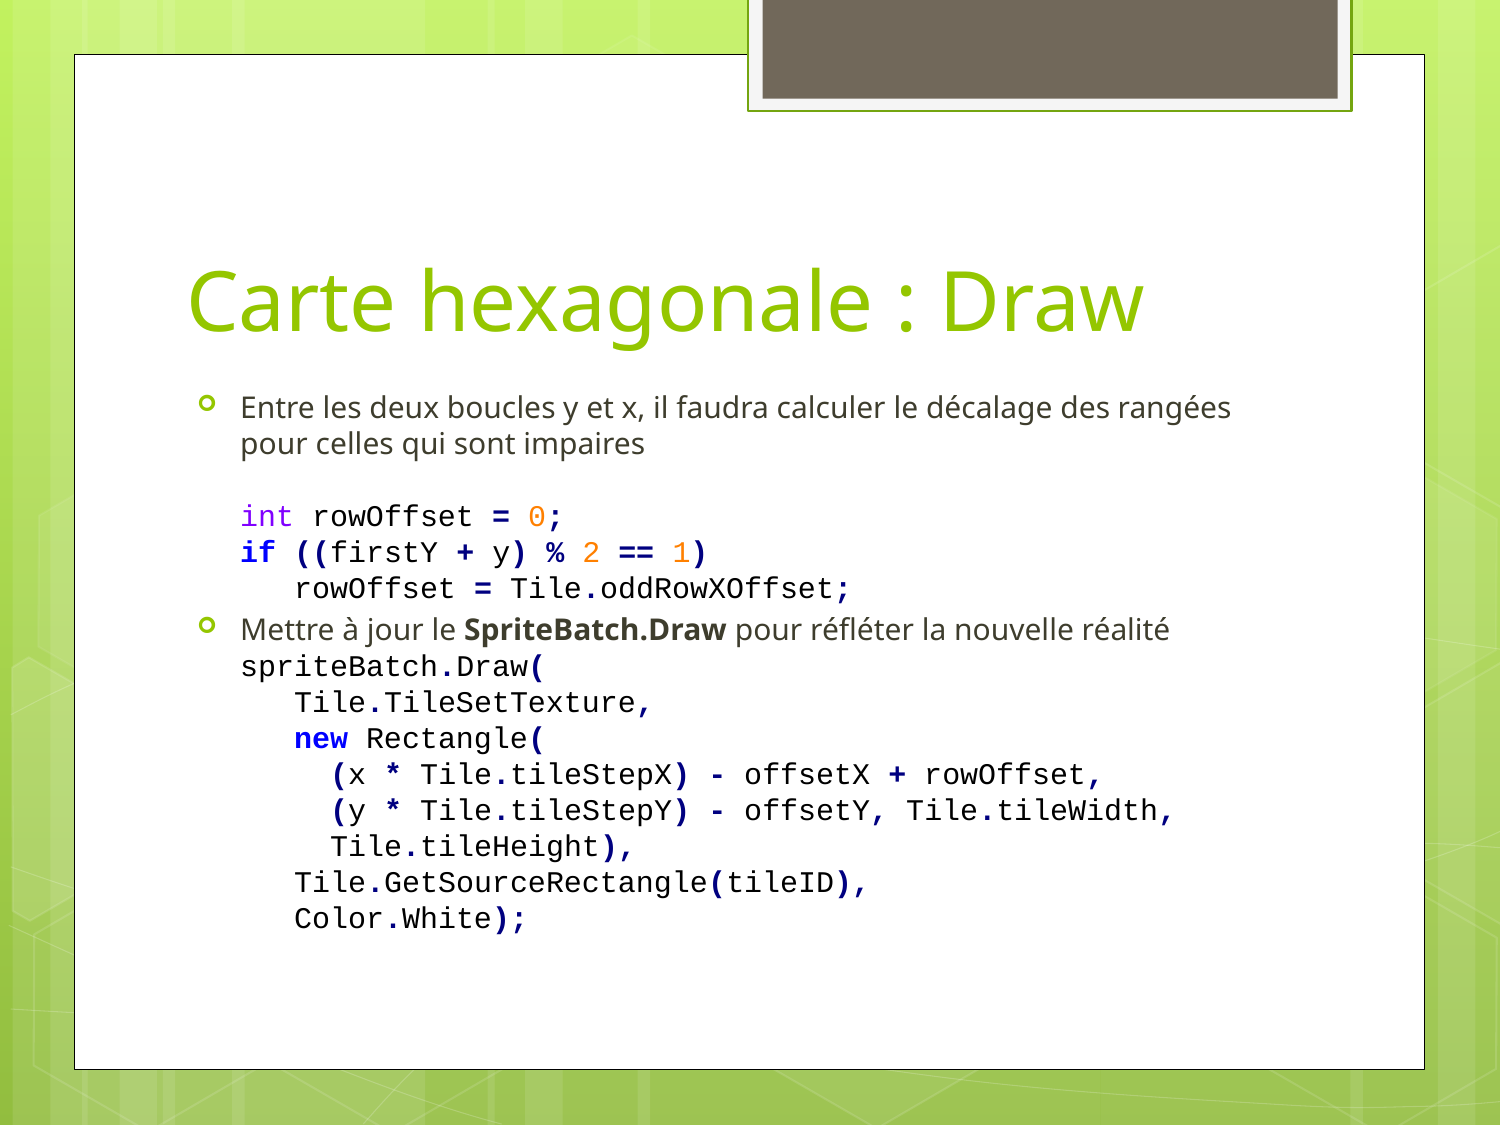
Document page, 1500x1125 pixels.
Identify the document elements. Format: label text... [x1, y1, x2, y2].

title Carte hexagonale : Draw [171, 168, 1324, 357]
list Entre les deux boucles y et x, il faudra calculer le décalage des rangées pour celles qui sont impaires int rowOffset = 0; if ((firstY + y) % 2 == 1) rowOffset = Tile.oddRowXOffset; Mettre à jour le SpriteBatch.Draw pour réfléter la nouvelle réalité spriteBatch.Draw( Tile.TileSetTexture, new Rectangle( (x * Tile.tileStepX) - offsetX + rowOffset, (y * Tile.tileStepY) - offsetY, Tile.tileWidth, Tile.tileHeight), Tile.GetSourceRectangle(tileID), Color.White); [171, 381, 1283, 957]
